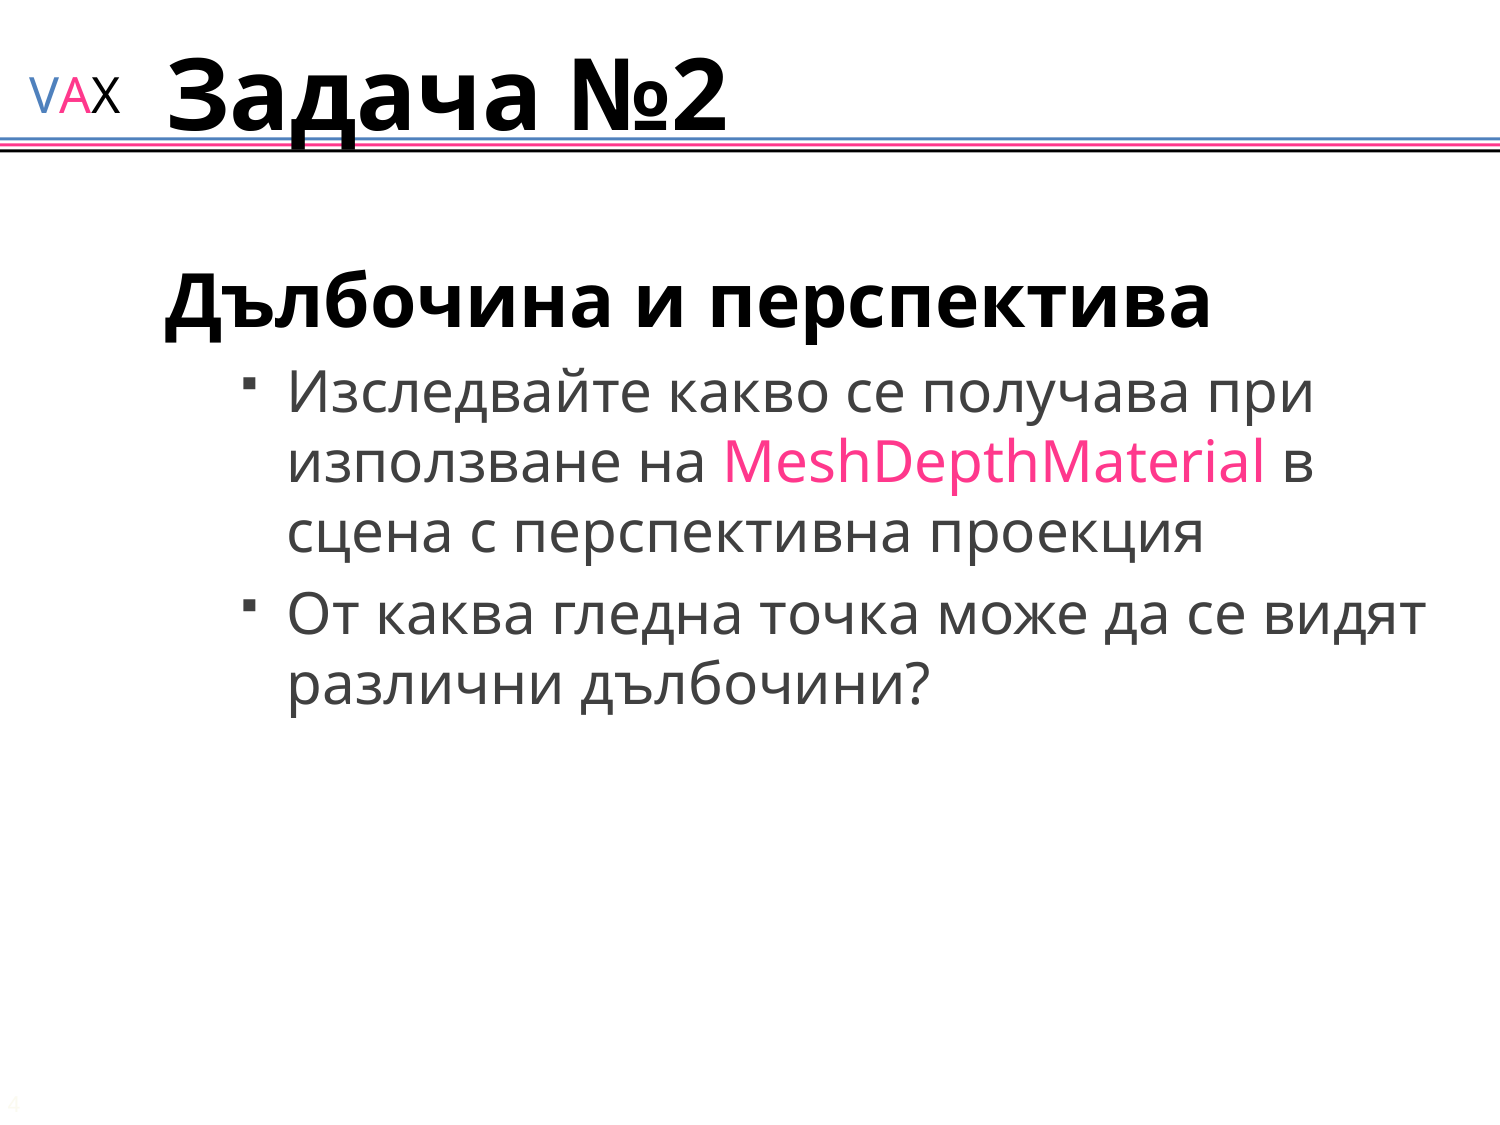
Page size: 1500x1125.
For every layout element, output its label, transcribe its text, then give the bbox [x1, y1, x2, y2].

title Задача №2 [0, 37, 1500, 144]
list Дълбочина и перспектива Изследвайте какво се получава при използване на MeshDepthMaterial в сцена с перспективна проекция От каква гледна точка може да се видят различни дълбочини? [150, 200, 1488, 1113]
